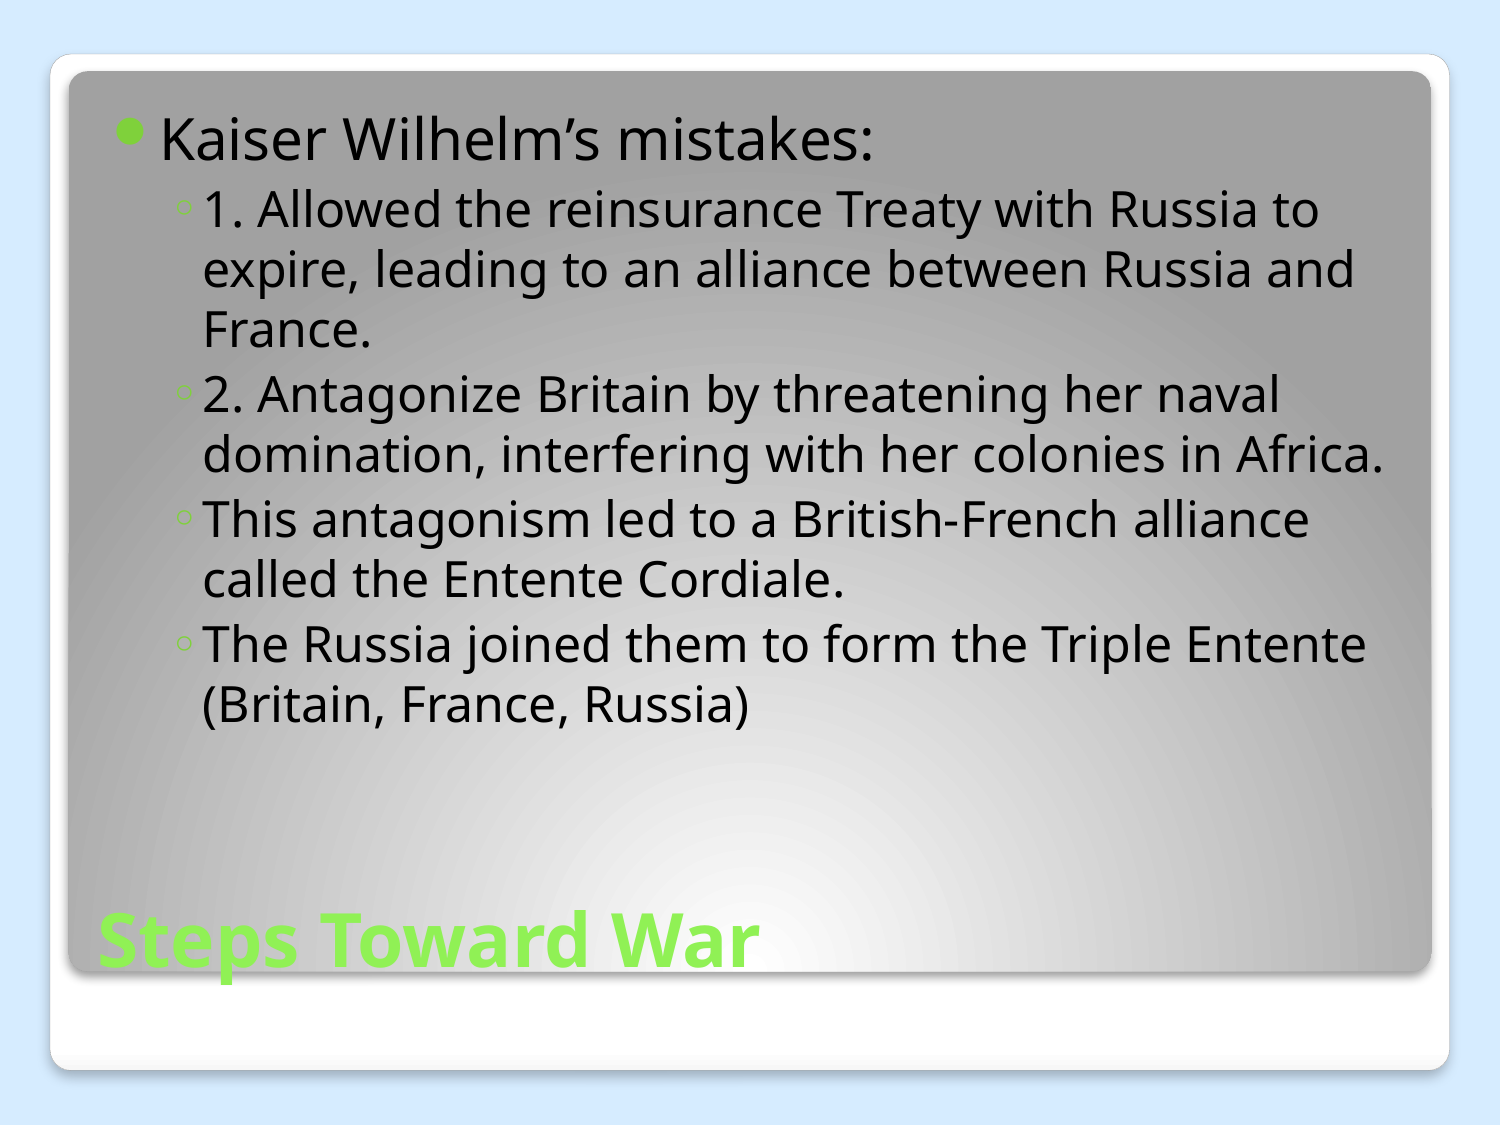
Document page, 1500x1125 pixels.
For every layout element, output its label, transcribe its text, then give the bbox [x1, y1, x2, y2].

list Kaiser Wilhelm’s mistakes: 1. Allowed the reinsurance Treaty with Russia to expire, leading to an alliance between Russia and France. 2. Antagonize Britain by threatening her naval domination, interfering with her colonies in Africa. This antagonism led to a British-French alliance called the Entente Cordiale. The Russia joined them to form the Triple Entente (Britain, France, Russia) [82, 86, 1425, 774]
title Steps Toward War [82, 817, 1425, 990]
